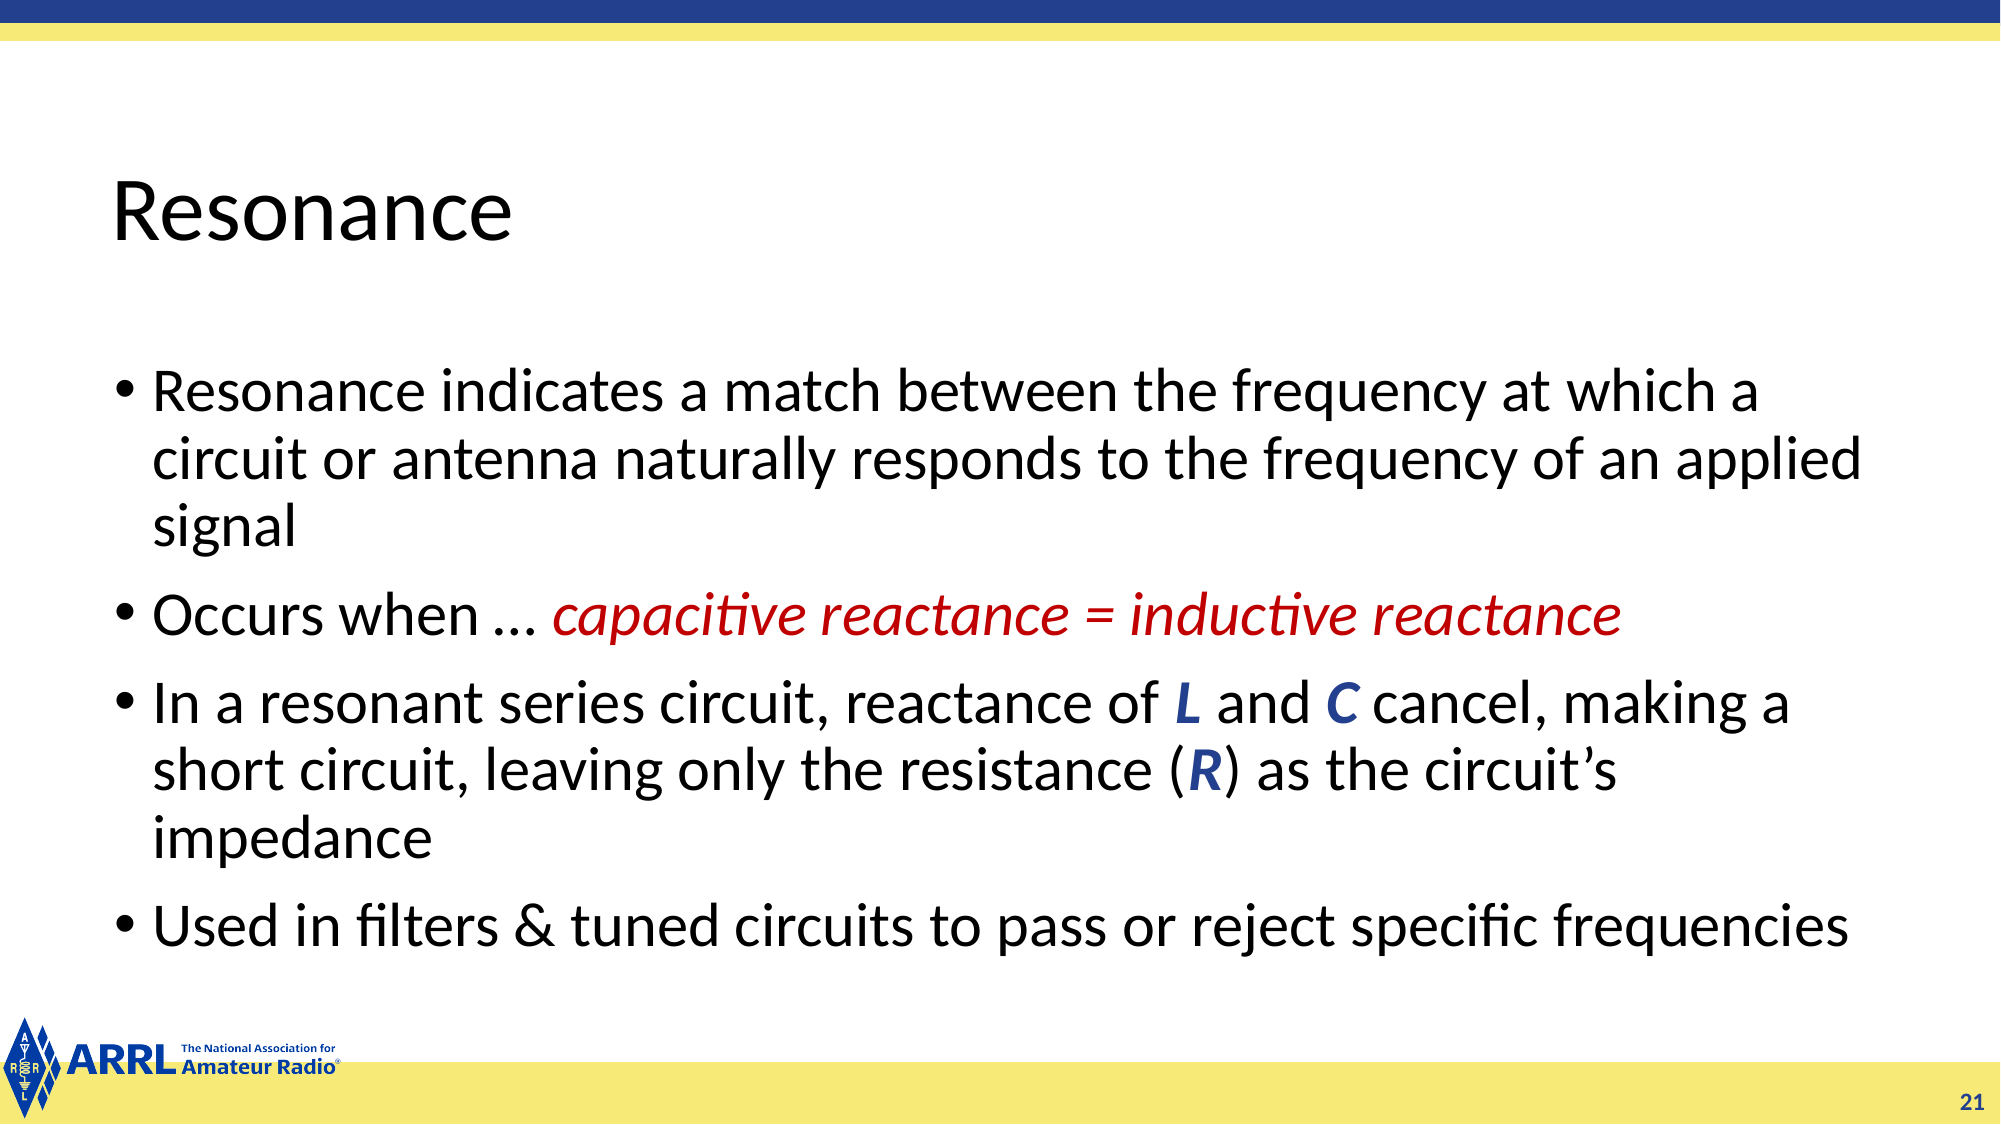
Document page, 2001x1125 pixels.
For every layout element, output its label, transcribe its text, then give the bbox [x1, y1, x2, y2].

title Resonance [96, 153, 1897, 356]
picture [1, 1015, 342, 1121]
list Resonance indicates a match between the frequency at which a circuit or antenna naturally responds to the frequency of an applied signal Occurs when … capacitive reactance = inductive reactance In a resonant series circuit, reactance of L and C cancel, making a short circuit, leaving only the resistance (R) as the circuit’s impedance Used in filters & tuned circuits to pass or reject specific frequencies [99, 350, 1900, 1013]
